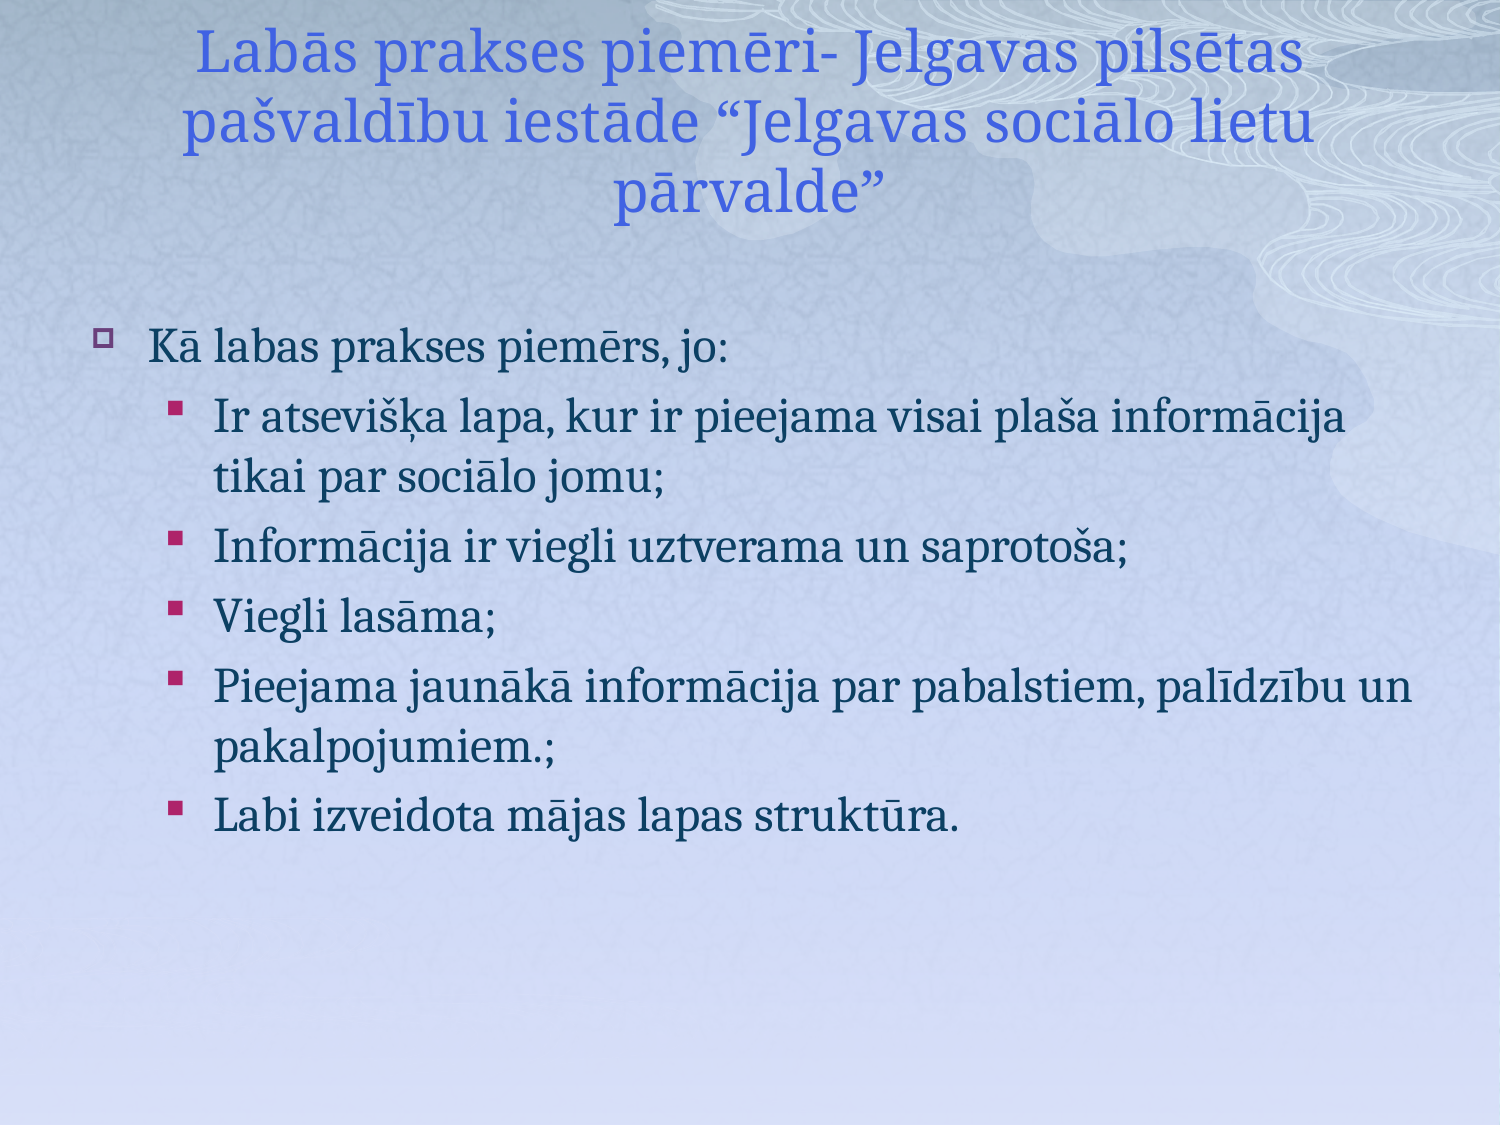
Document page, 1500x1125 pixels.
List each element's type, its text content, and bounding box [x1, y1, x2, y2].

title Labās prakses piemēri- Jelgavas pilsētas pašvaldību iestāde “Jelgavas sociālo lietu pārvalde” [75, 24, 1425, 213]
list Kā labas prakses piemērs, jo: Ir atsevišķa lapa, kur ir pieejama visai plaša informācija tikai par sociālo jomu; Informācija ir viegli uztverama un saprotoša; Viegli lasāma; Pieejama jaunākā informācija par pabalstiem, palīdzību un pakalpojumiem.; Labi izveidota mājas lapas struktūra. [76, 304, 1430, 1032]
